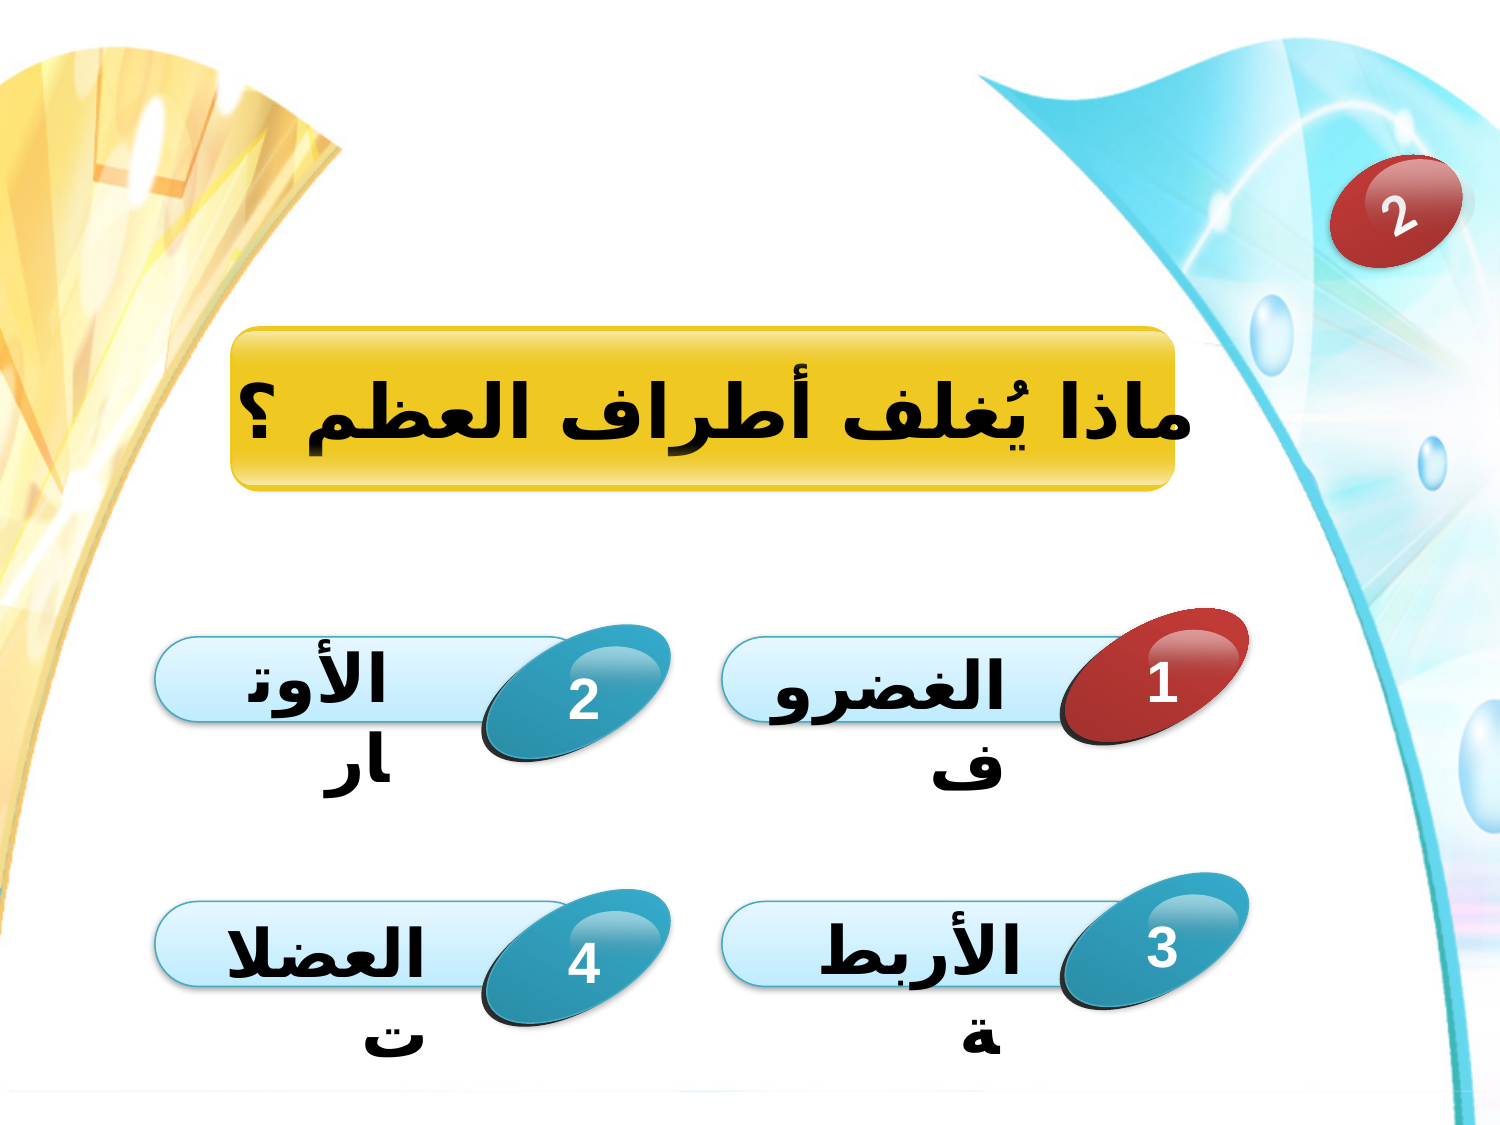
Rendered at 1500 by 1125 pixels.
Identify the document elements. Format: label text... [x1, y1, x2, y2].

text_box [229, 325, 1176, 492]
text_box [154, 628, 680, 747]
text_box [721, 888, 1259, 997]
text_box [721, 623, 1259, 732]
text_box 2 [1330, 178, 1418, 268]
picture [0, 0, 1500, 1125]
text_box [154, 901, 680, 1012]
